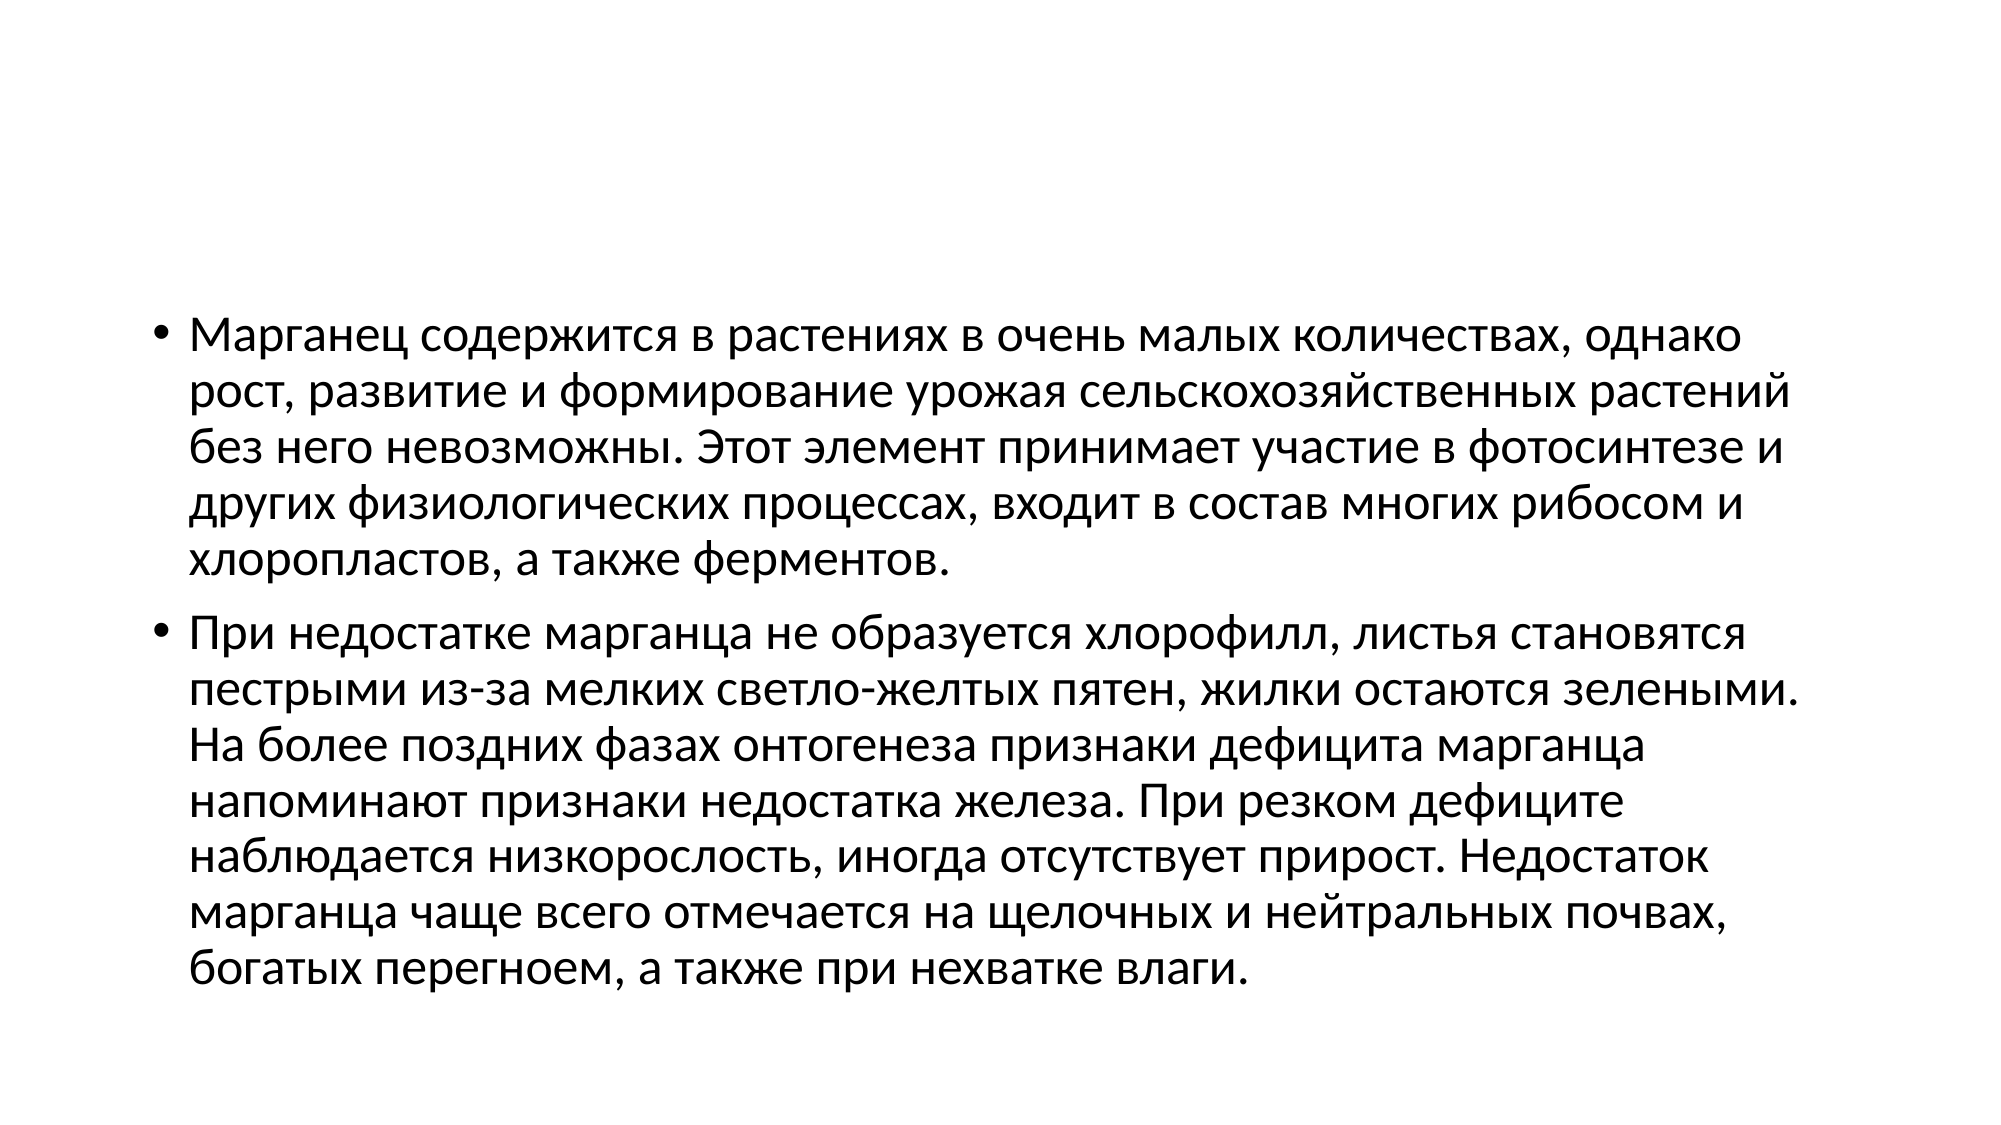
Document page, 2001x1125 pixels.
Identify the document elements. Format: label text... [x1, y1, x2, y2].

list Марганец содержится в растениях в очень малых количествах, однако рост, развитие и формирование урожая сельскохозяйственных растений без него невозможны. Этот элемент принимает участие в фотосинтезе и других физиологических процессах, входит в состав многих рибосом и хлоропластов, а также ферментов. При недостатке марганца не образуется хлорофилл, листья становятся пестрыми из-за мелких светло-желтых пятен, жилки остаются зелеными. На более поздних фазах онтогенеза признаки дефицита марганца напоминают признаки недостатка железа. При резком дефиците наблюдается низкорослость, иногда отсутствует прирост. Недостаток марганца чаще всего отмечается на щелочных и нейтральных почвах, богатых перегноем, а также при нехватке влаги. [137, 299, 1863, 1014]
